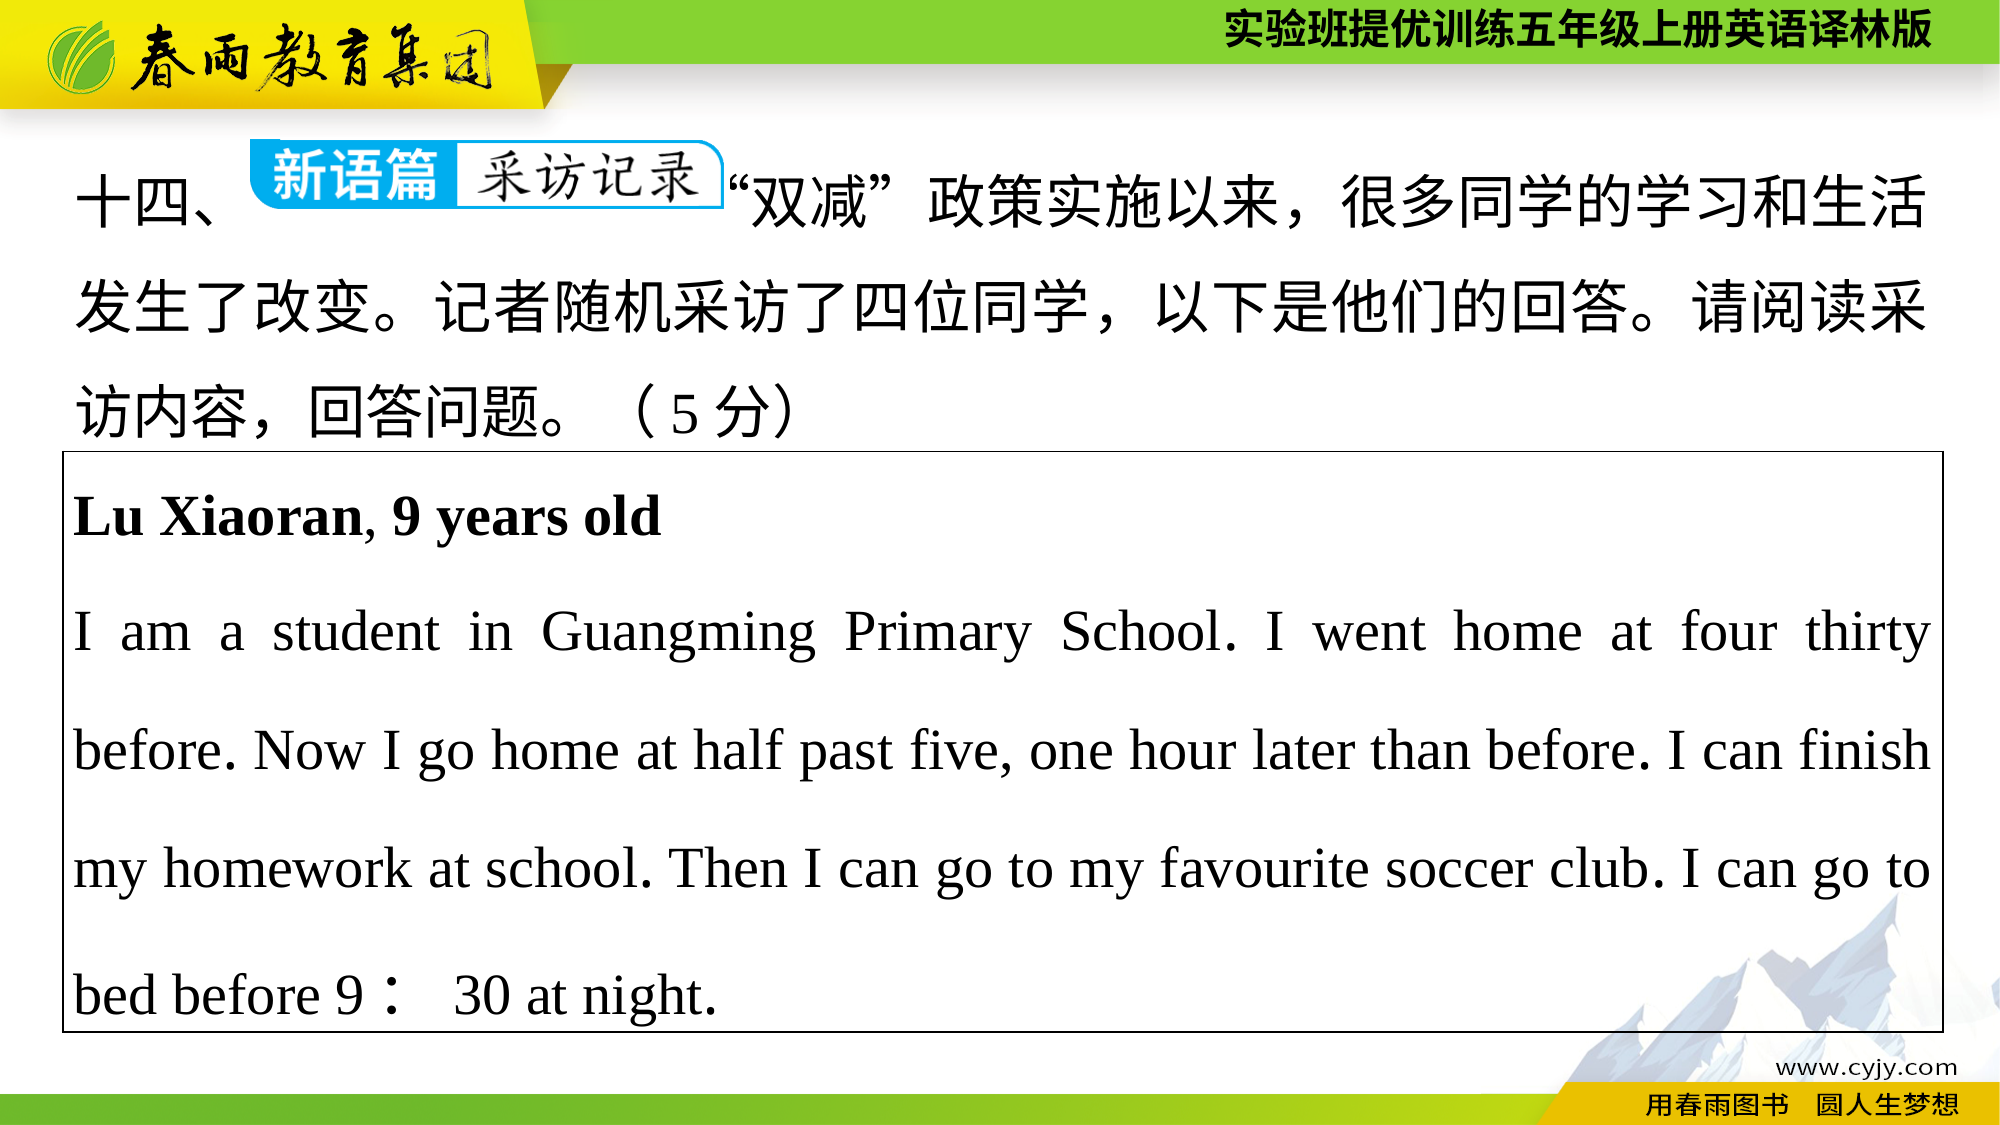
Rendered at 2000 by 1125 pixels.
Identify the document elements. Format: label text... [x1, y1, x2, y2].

picture [0, 0, 2000, 1125]
table_header Lu Xiaoran, 9 years old I am a student in Guangming Primary School. I went home at four thirty before. Now I go home at half past five, one hour later than before. I can finish my homework at school. Then I can go to my favourite soccer club. I can go to bed before 9：30 at night. [64, 452, 1942, 1031]
list 十四、 “双减”政策实施以来，很多同学的学习和生活发生了改变。记者随机采访了四位同学，以下是他们的回答。请阅读采访内容，回答问题。（5分） [59, 122, 1944, 443]
